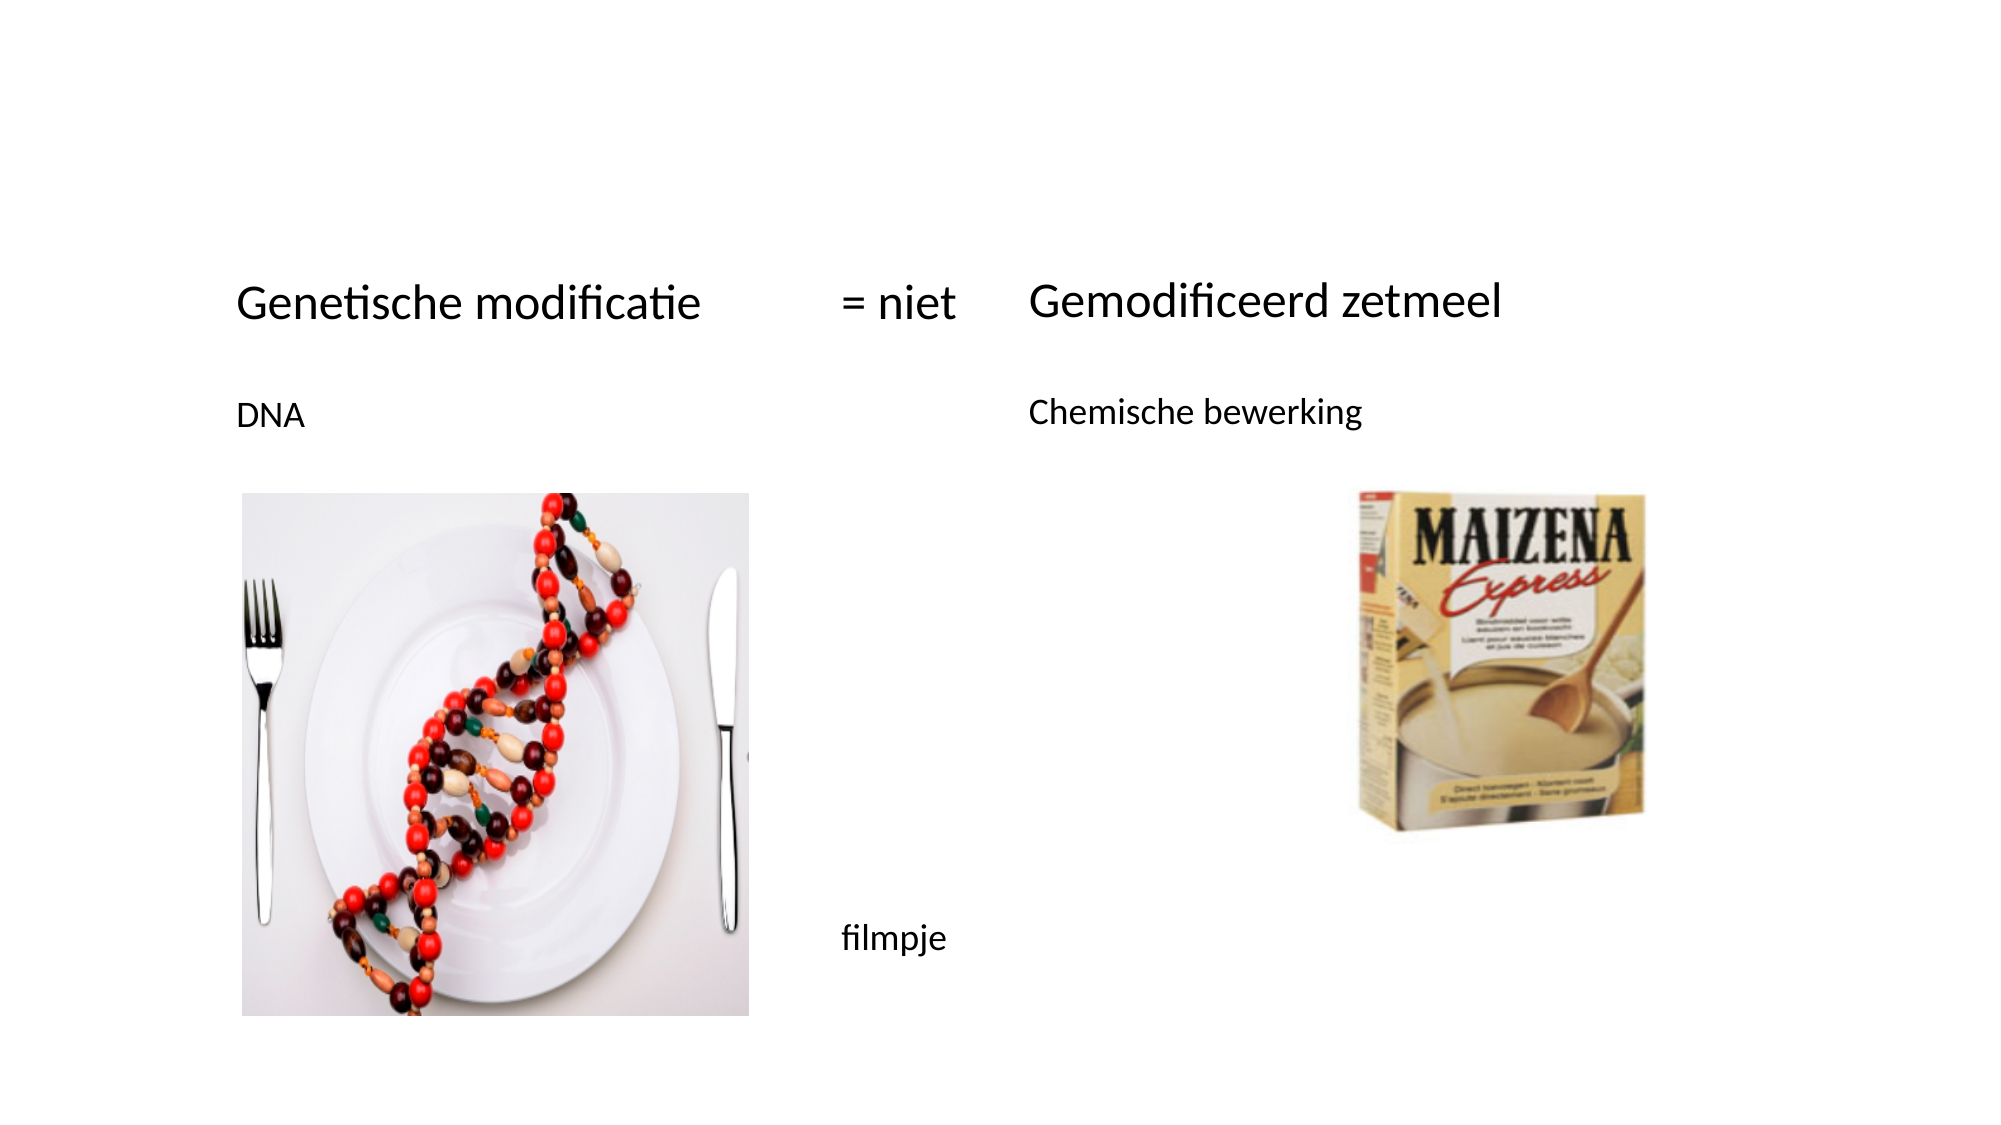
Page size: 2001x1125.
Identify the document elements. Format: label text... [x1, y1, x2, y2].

picture [242, 493, 749, 1016]
text_box filmpje [826, 905, 1068, 966]
picture [1340, 478, 1668, 844]
text_box = niet [826, 262, 979, 338]
text_box Genetische modificatie DNA [221, 262, 770, 443]
text_box Gemodificeerd zetmeel Chemische bewerking [1014, 259, 1668, 440]
